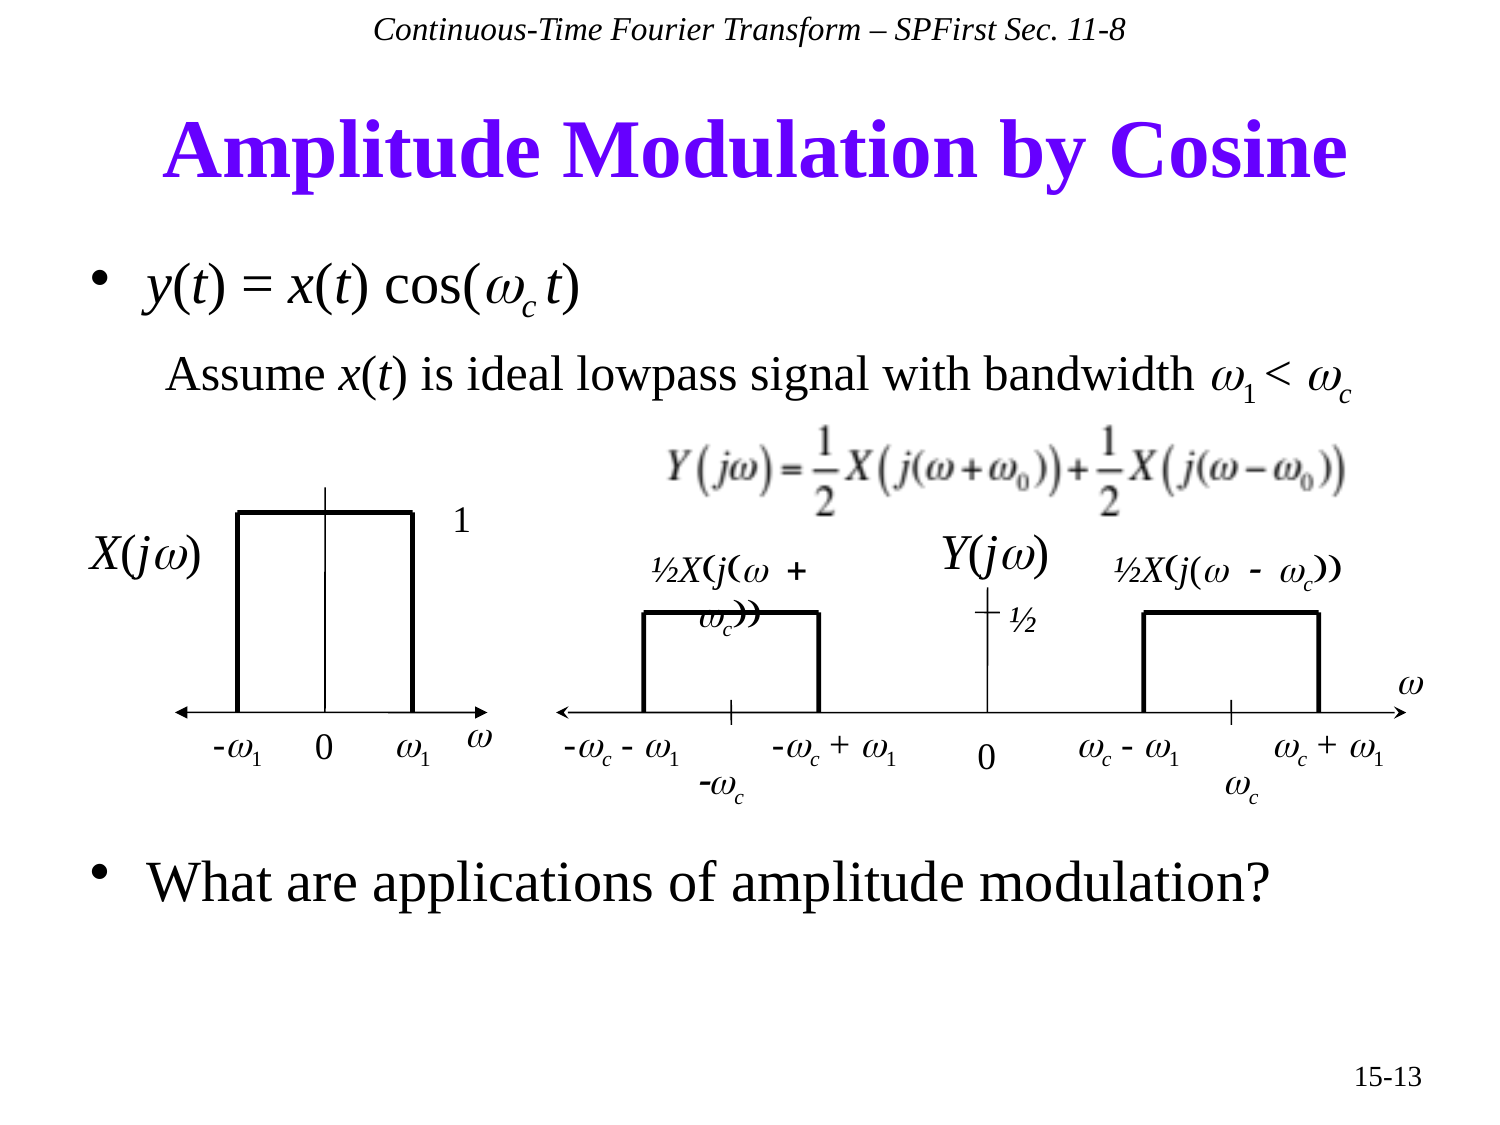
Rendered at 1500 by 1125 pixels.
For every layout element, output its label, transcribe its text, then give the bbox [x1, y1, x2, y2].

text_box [537, 512, 1432, 811]
text_box Continuous-Time Fourier Transform – SPFirst Sec. 11-8 [0, 0, 1500, 55]
title Amplitude Modulation by Cosine [75, 55, 1438, 237]
list y(t) = x(t) cos(wc t) [75, 237, 1438, 333]
text_box What are applications of amplitude modulation? [74, 835, 1438, 936]
text_box Assume x(t) is ideal lowpass signal with bandwidth w1 < wc [74, 333, 1438, 421]
slide_number 15-13 [1124, 1049, 1438, 1125]
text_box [74, 487, 526, 776]
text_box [662, 412, 1351, 520]
